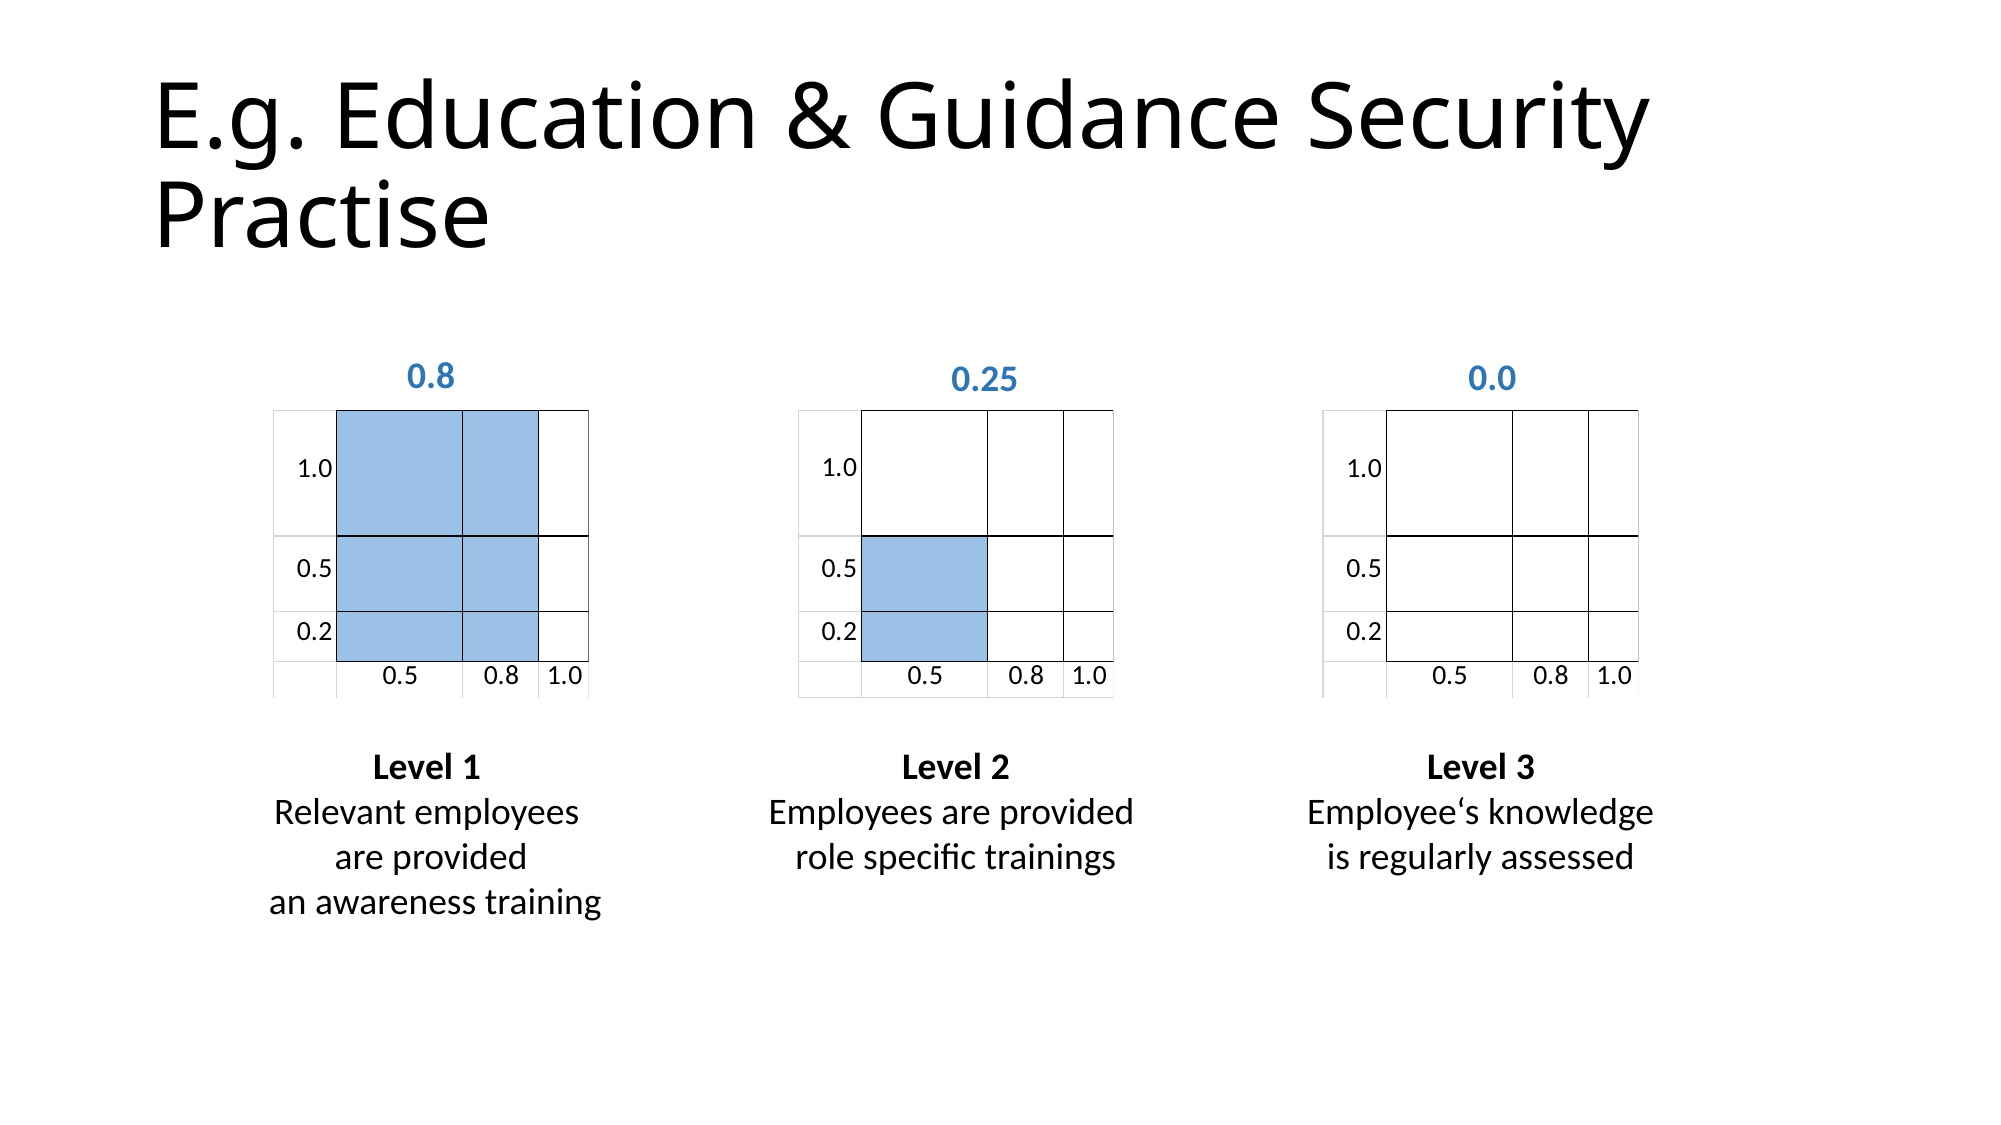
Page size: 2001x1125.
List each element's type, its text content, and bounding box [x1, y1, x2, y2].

text_box Level 2 Employees are provided role specific trainings [753, 734, 1159, 930]
picture [797, 409, 1115, 699]
text_box Level 3 Employee‘s knowledge is regularly assessed [1292, 734, 1670, 930]
text_box 0.8 [392, 343, 471, 404]
picture [272, 409, 590, 699]
text_box Level 1 Relevant employees are provided an awareness training [245, 734, 617, 975]
title E.g. Education & Guidance Security Practise [137, 59, 1863, 278]
text_box 0.25 [936, 346, 1034, 407]
picture [1322, 409, 1640, 699]
text_box 0.0 [1453, 345, 1532, 406]
